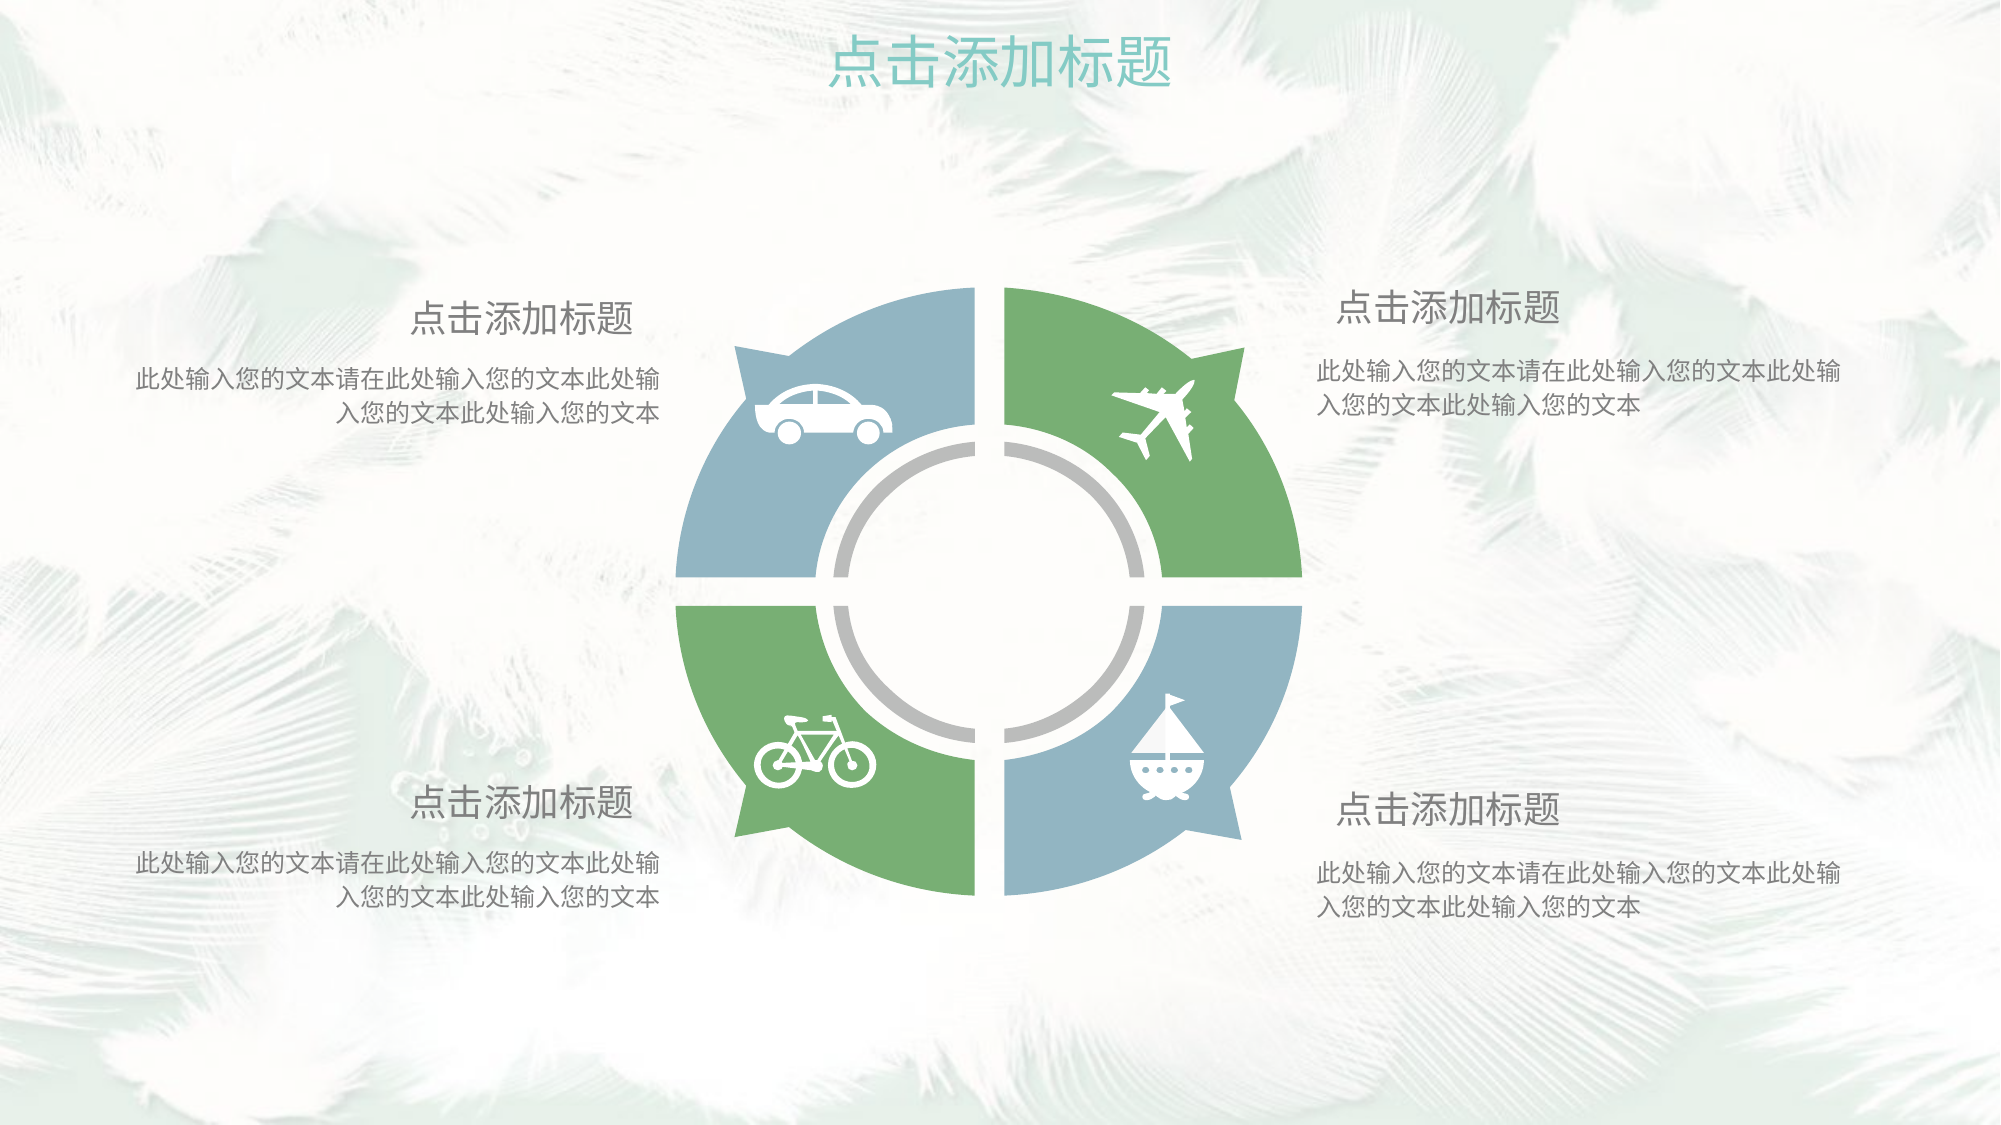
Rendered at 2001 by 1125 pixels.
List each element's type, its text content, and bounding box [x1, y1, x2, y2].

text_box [1302, 778, 1867, 931]
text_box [675, 287, 1303, 896]
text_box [1302, 276, 1867, 429]
text_box 39% [0, 0, 2000, 1125]
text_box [110, 772, 676, 921]
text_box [110, 287, 676, 437]
text_box 点击添加标题 [383, 26, 1617, 104]
